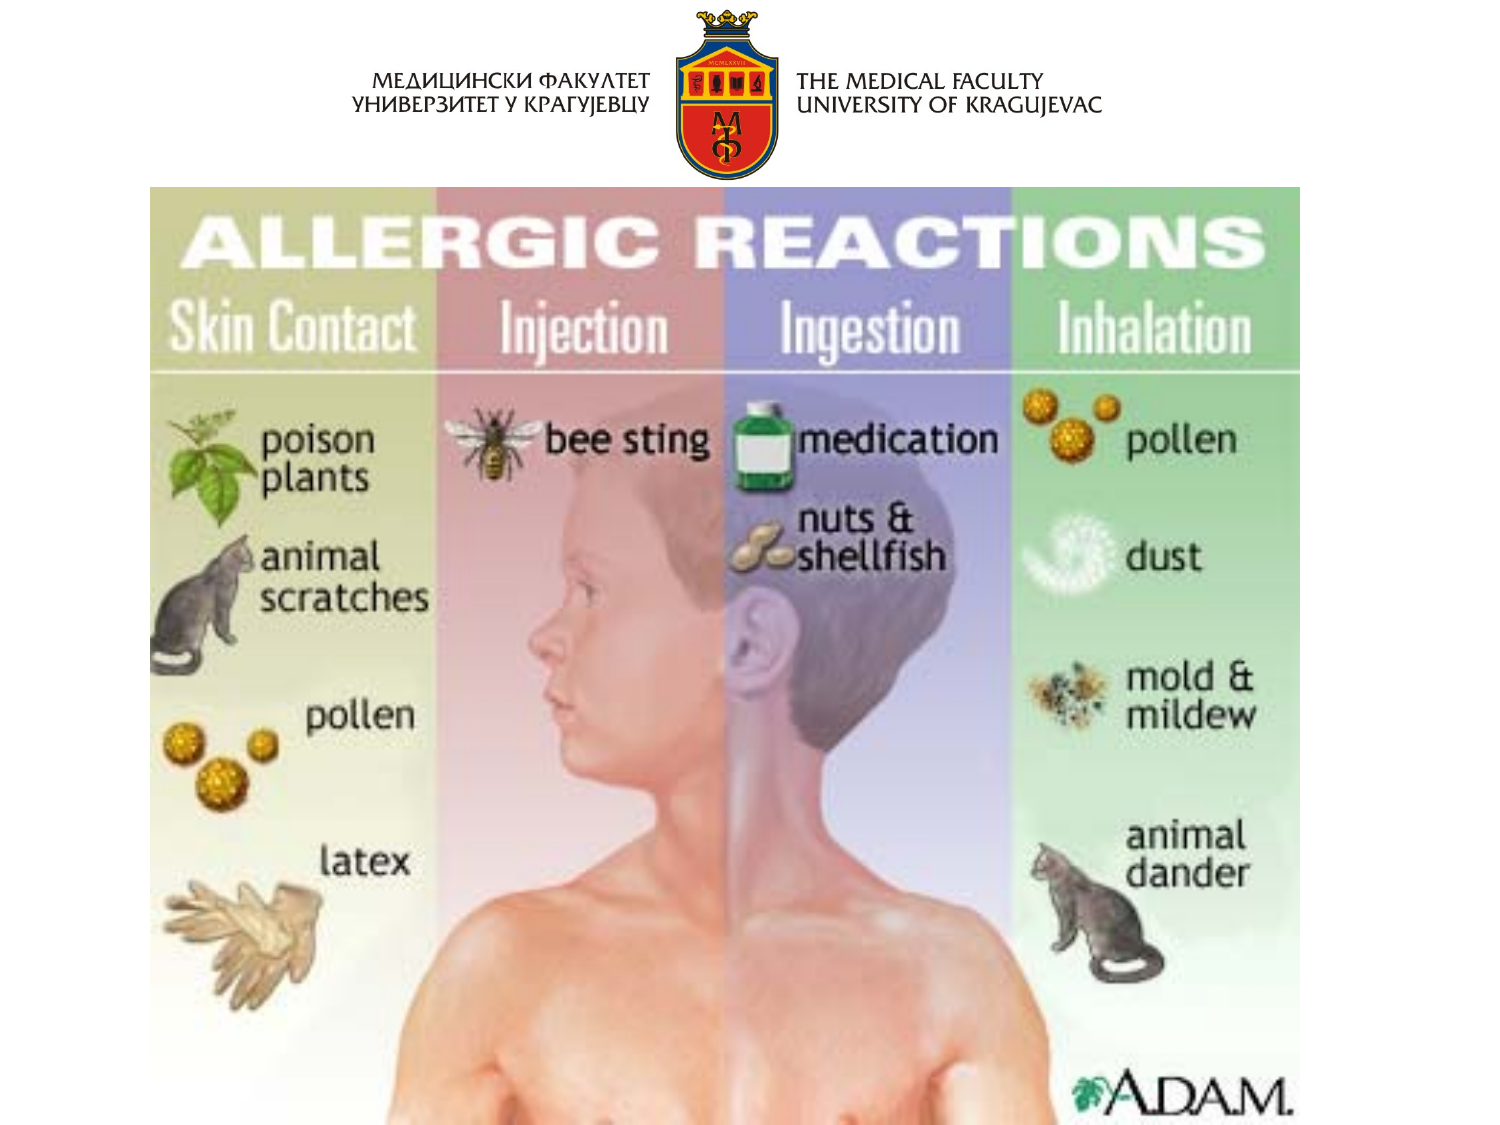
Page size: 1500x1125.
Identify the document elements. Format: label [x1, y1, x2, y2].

picture [149, 0, 1301, 1125]
